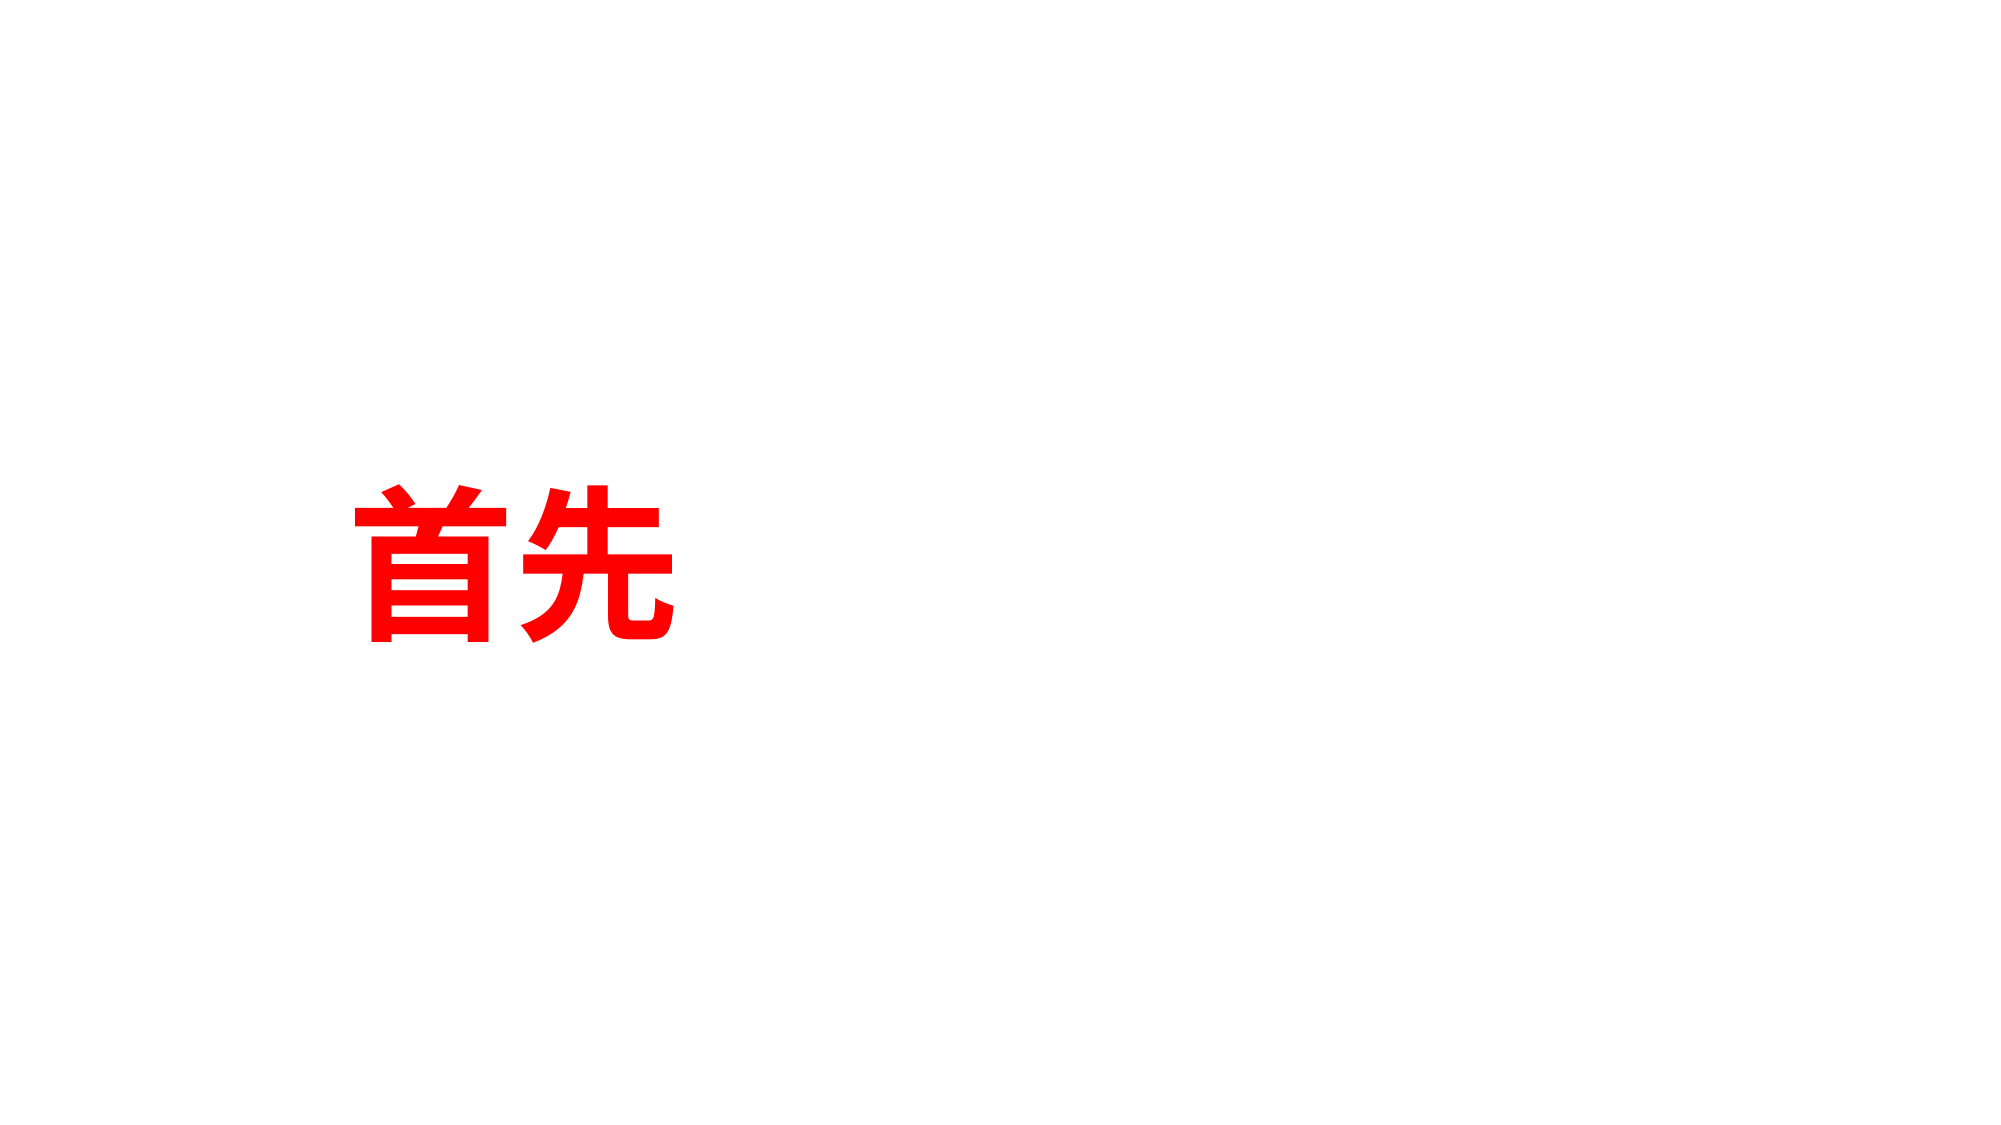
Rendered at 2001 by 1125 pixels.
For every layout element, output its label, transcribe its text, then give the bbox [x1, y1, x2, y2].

text_box 首先 [333, 453, 2000, 669]
